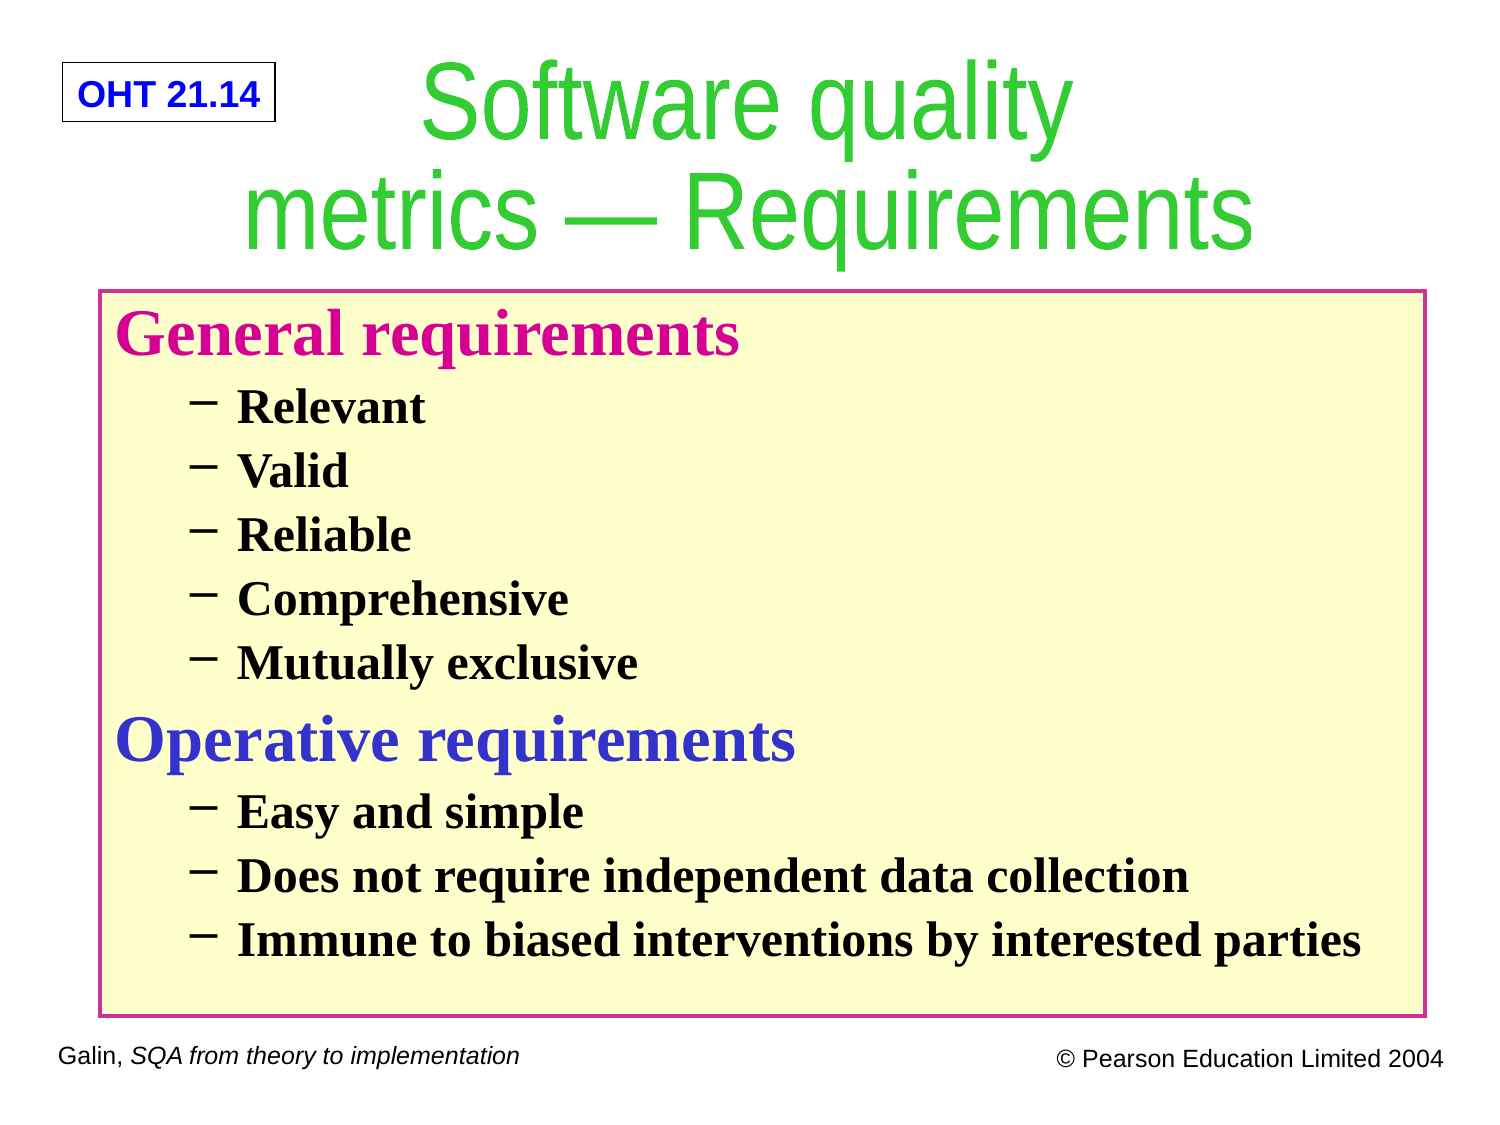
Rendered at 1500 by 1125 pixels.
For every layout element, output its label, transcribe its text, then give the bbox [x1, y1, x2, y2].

list General requirements Relevant Valid Reliable Comprehensive Mutually exclusive Operative requirements Easy and simple Does not require independent data collection Immune to biased interventions by interested parties [99, 290, 1426, 1017]
